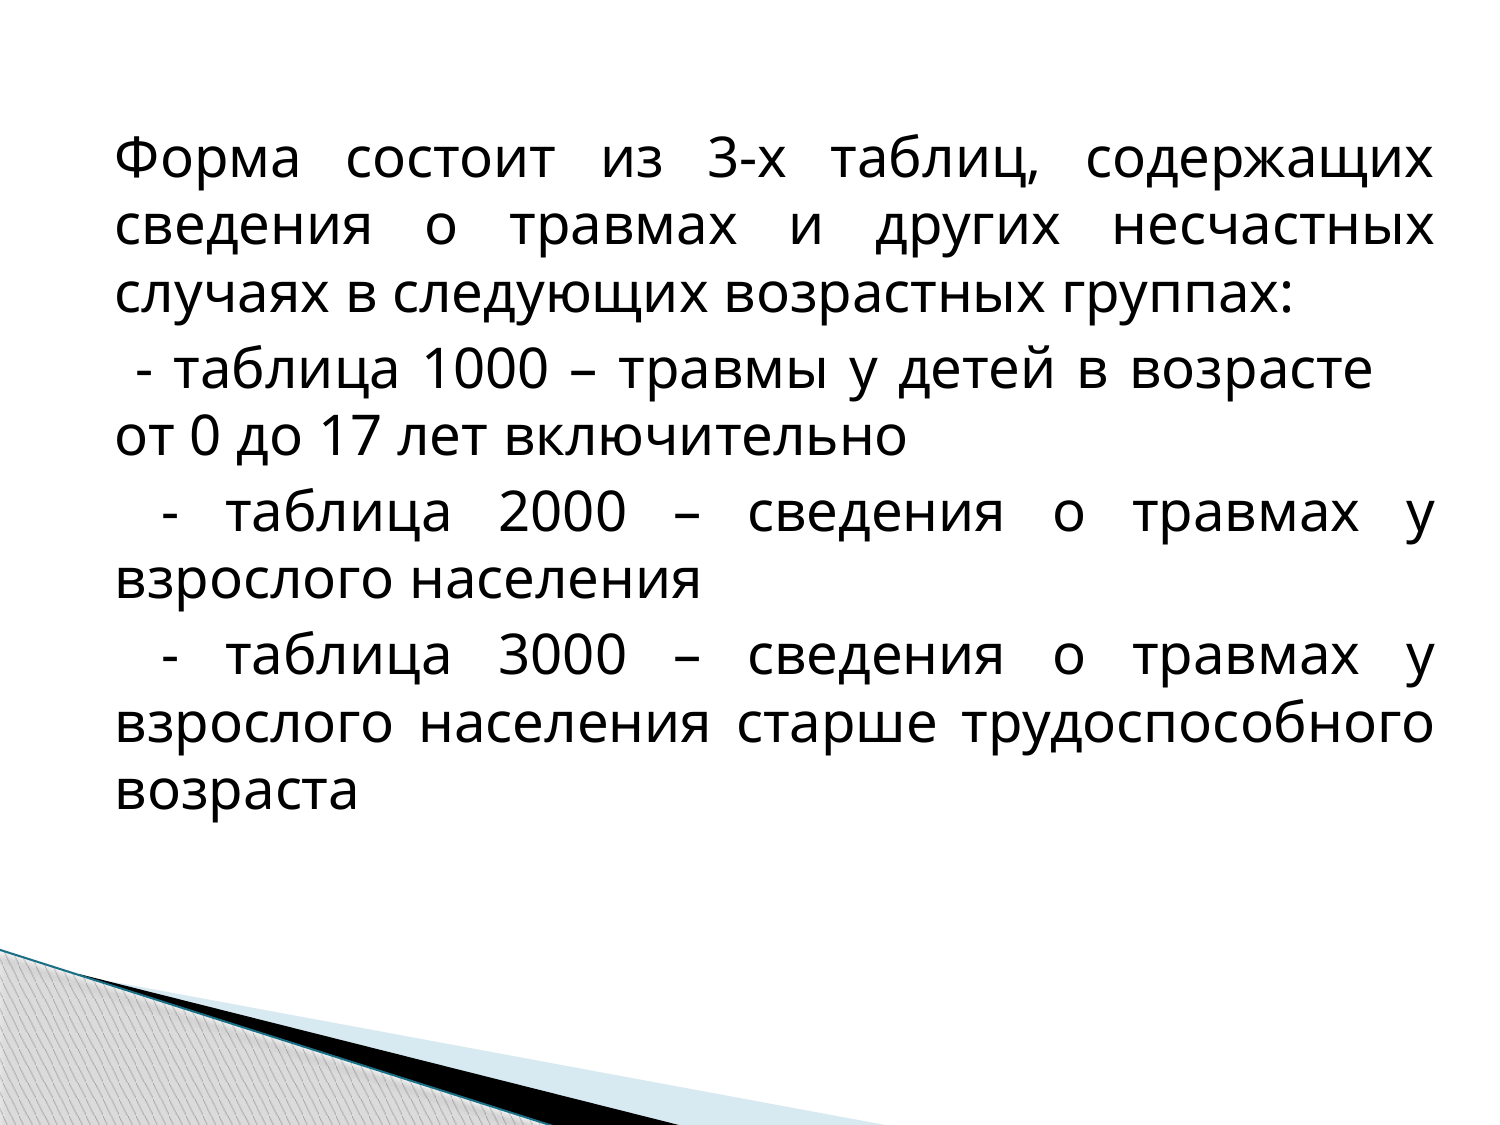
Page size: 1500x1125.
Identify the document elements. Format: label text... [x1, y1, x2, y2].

list Форма состоит из 3-х таблиц, содержащих сведения о травмах и других несчастных случаях в следующих возрастных группах: - таблица 1000 – травмы у детей в возрасте от 0 до 17 лет включительно - таблица 2000 – сведения о травмах у взрослого населения - таблица 3000 – сведения о травмах у взрослого населения старше трудоспособного возраста [100, 113, 1451, 935]
